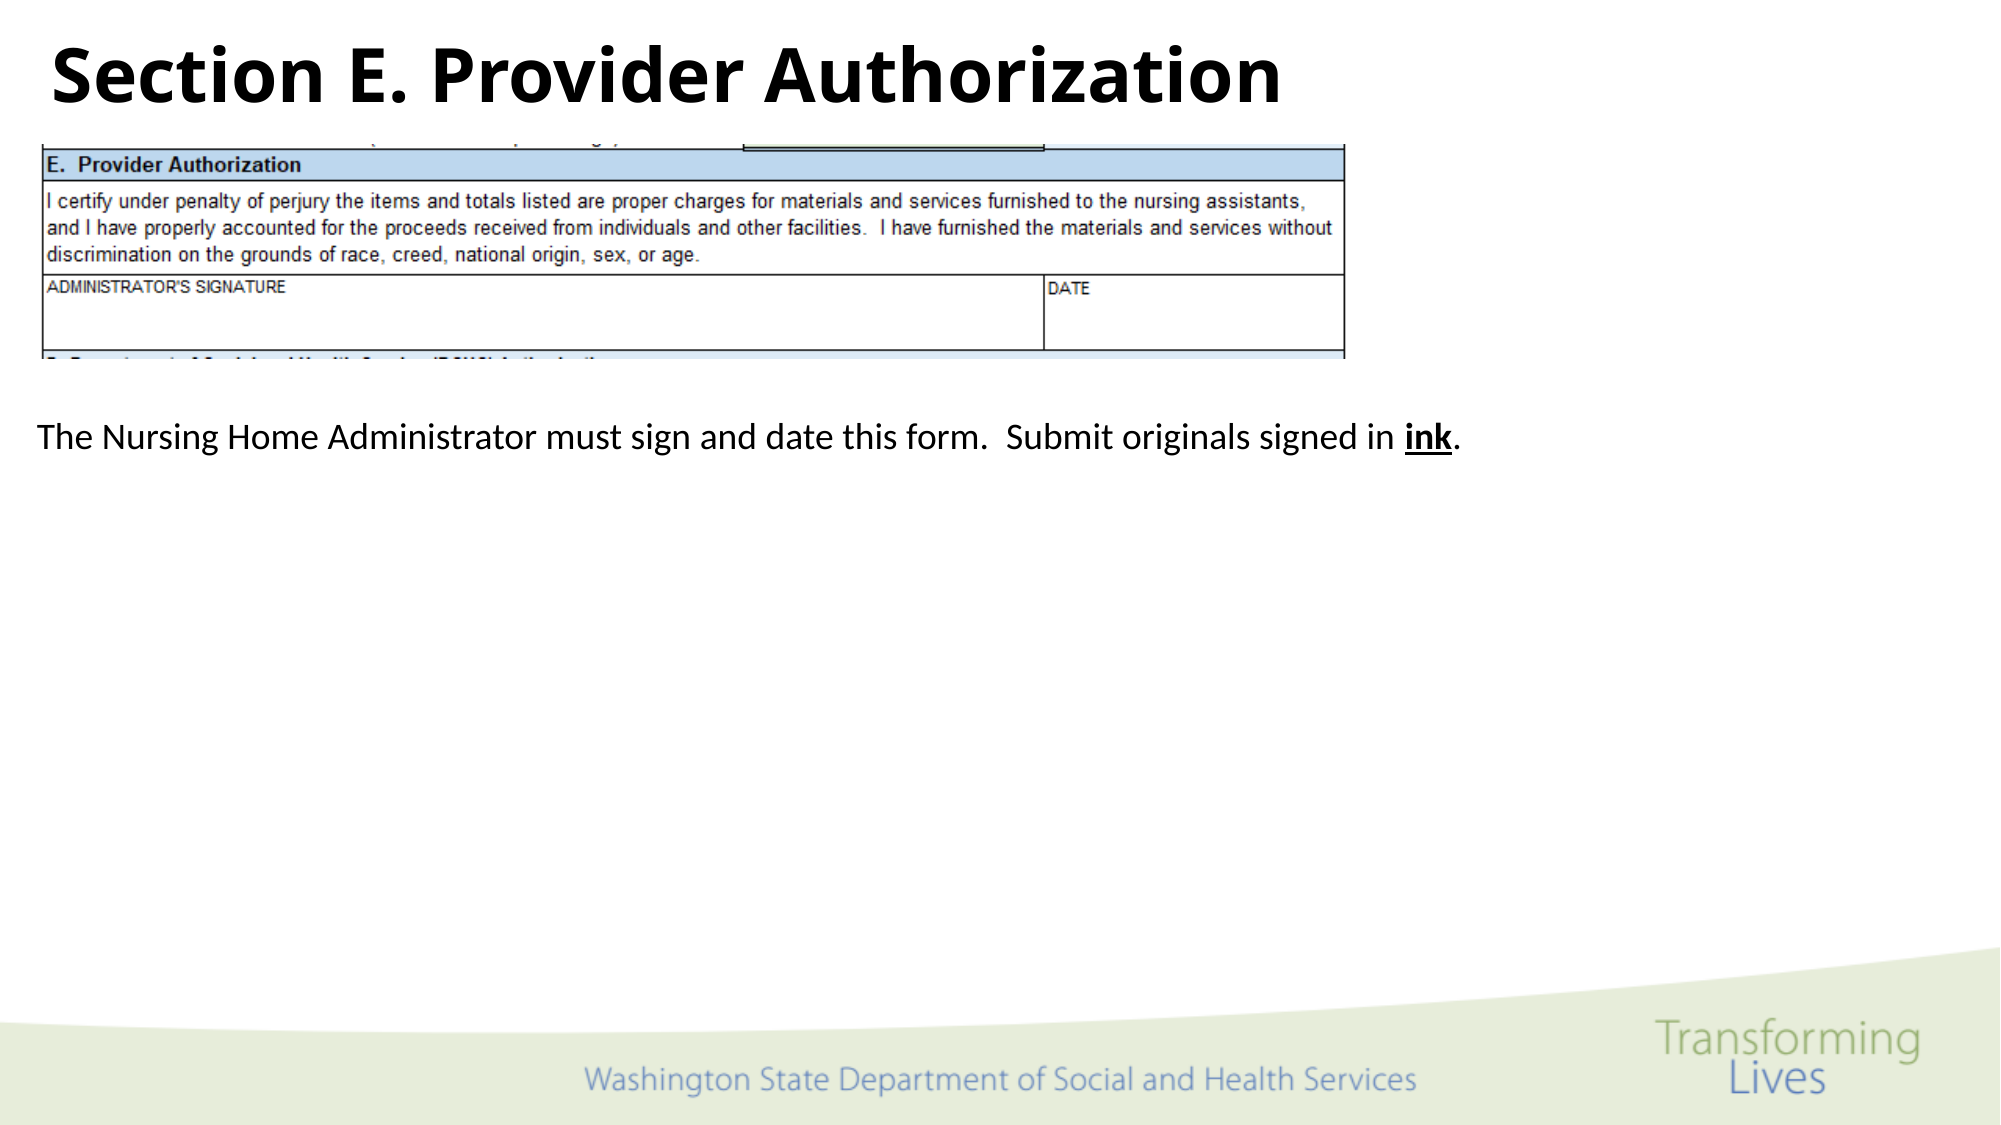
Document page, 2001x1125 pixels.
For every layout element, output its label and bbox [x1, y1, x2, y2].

list [36, 144, 1347, 359]
picture [0, 0, 2000, 1125]
